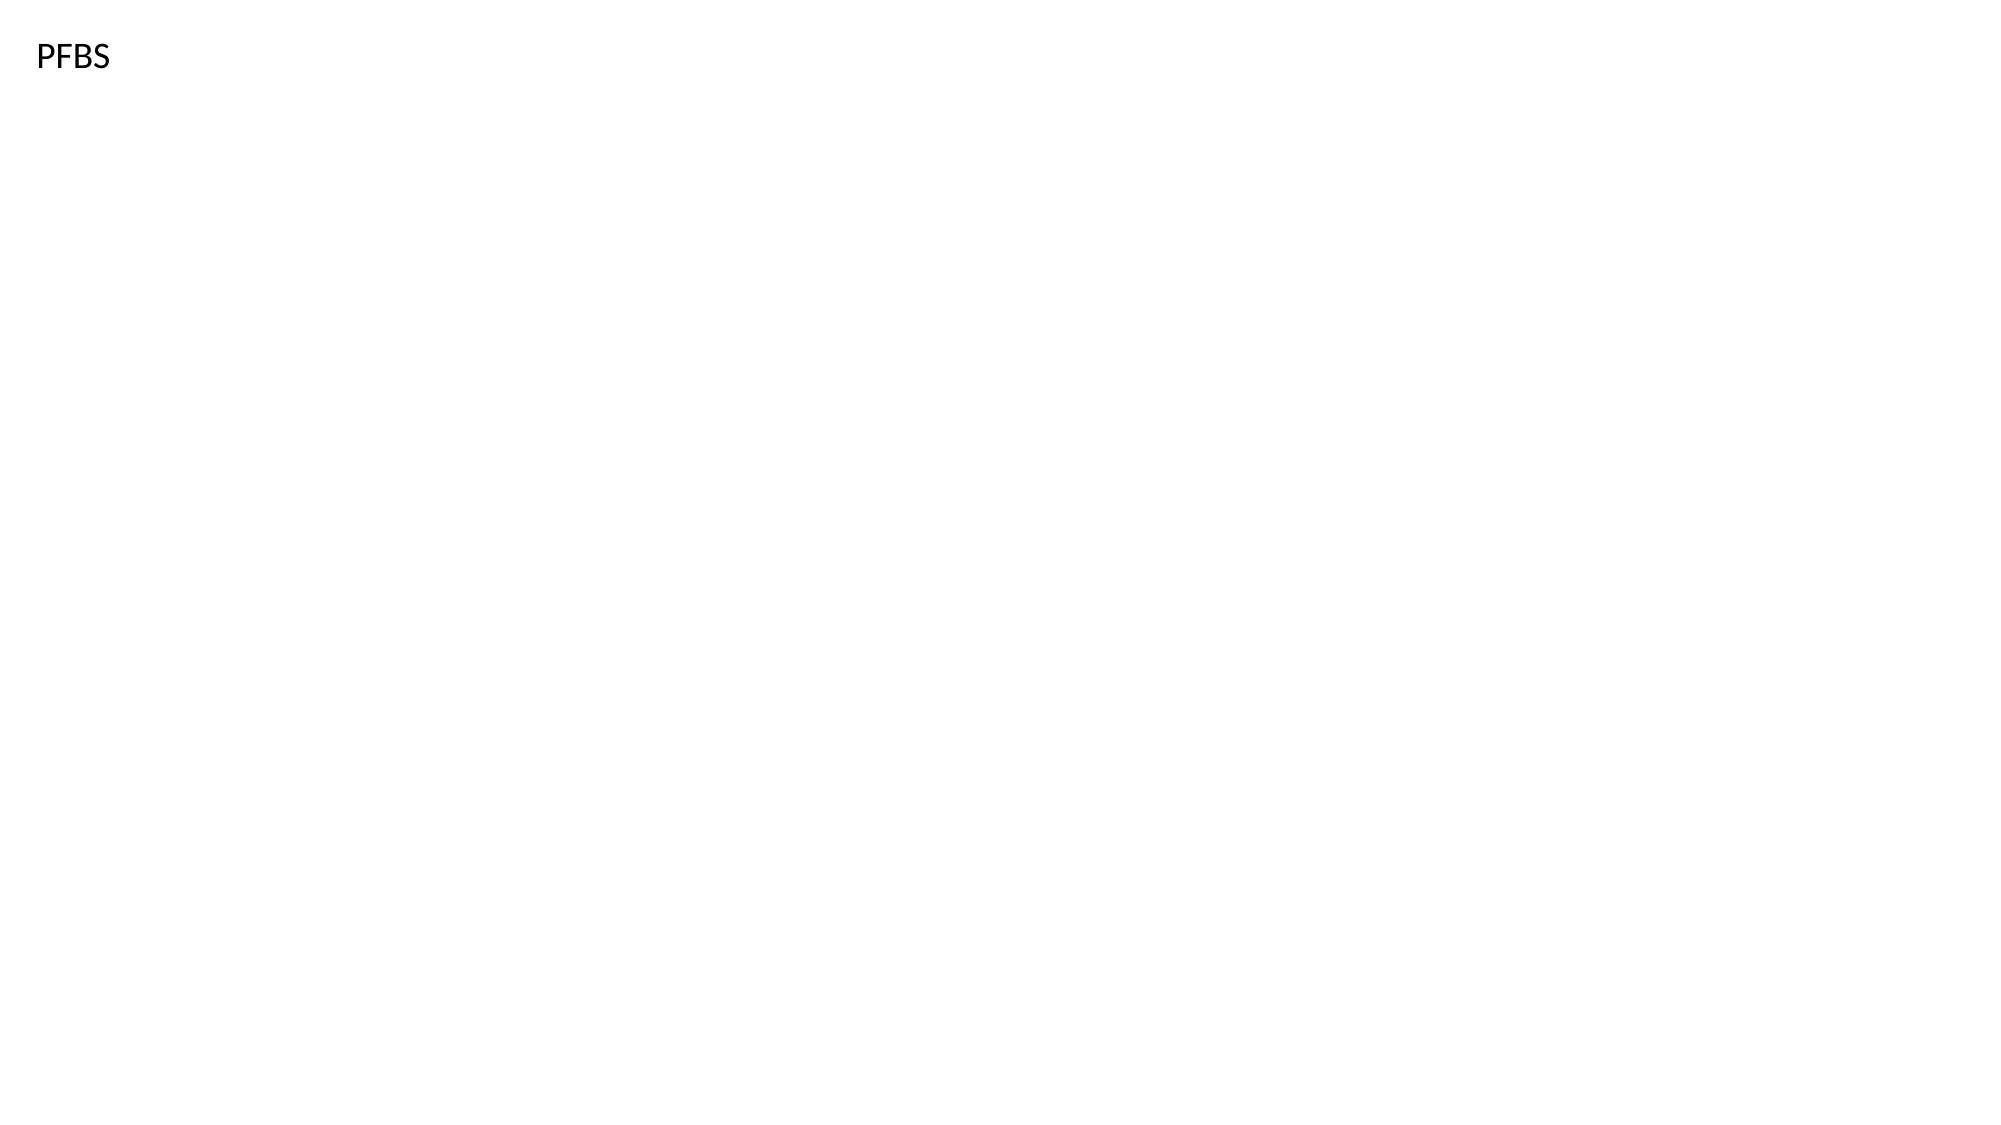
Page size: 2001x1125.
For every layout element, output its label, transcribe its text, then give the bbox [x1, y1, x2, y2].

text_box PFBS [21, 23, 1444, 83]
